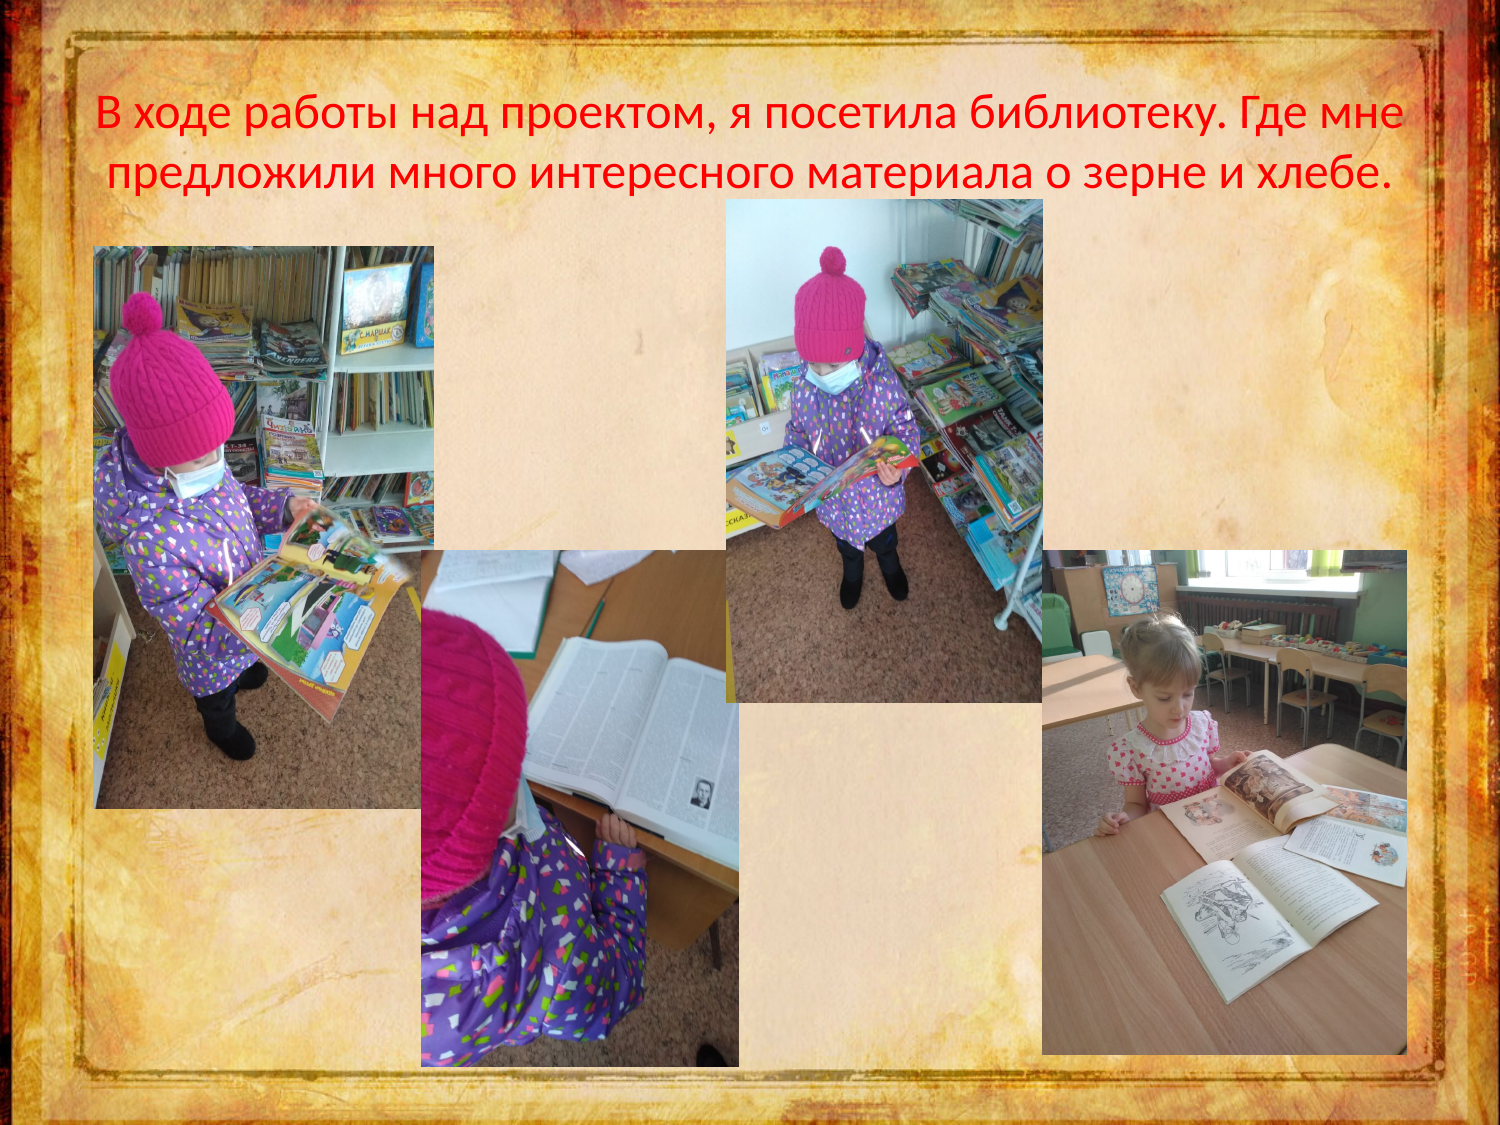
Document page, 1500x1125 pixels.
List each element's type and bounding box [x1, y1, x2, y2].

picture [93, 198, 1407, 1067]
list [0, 0, 1500, 1125]
